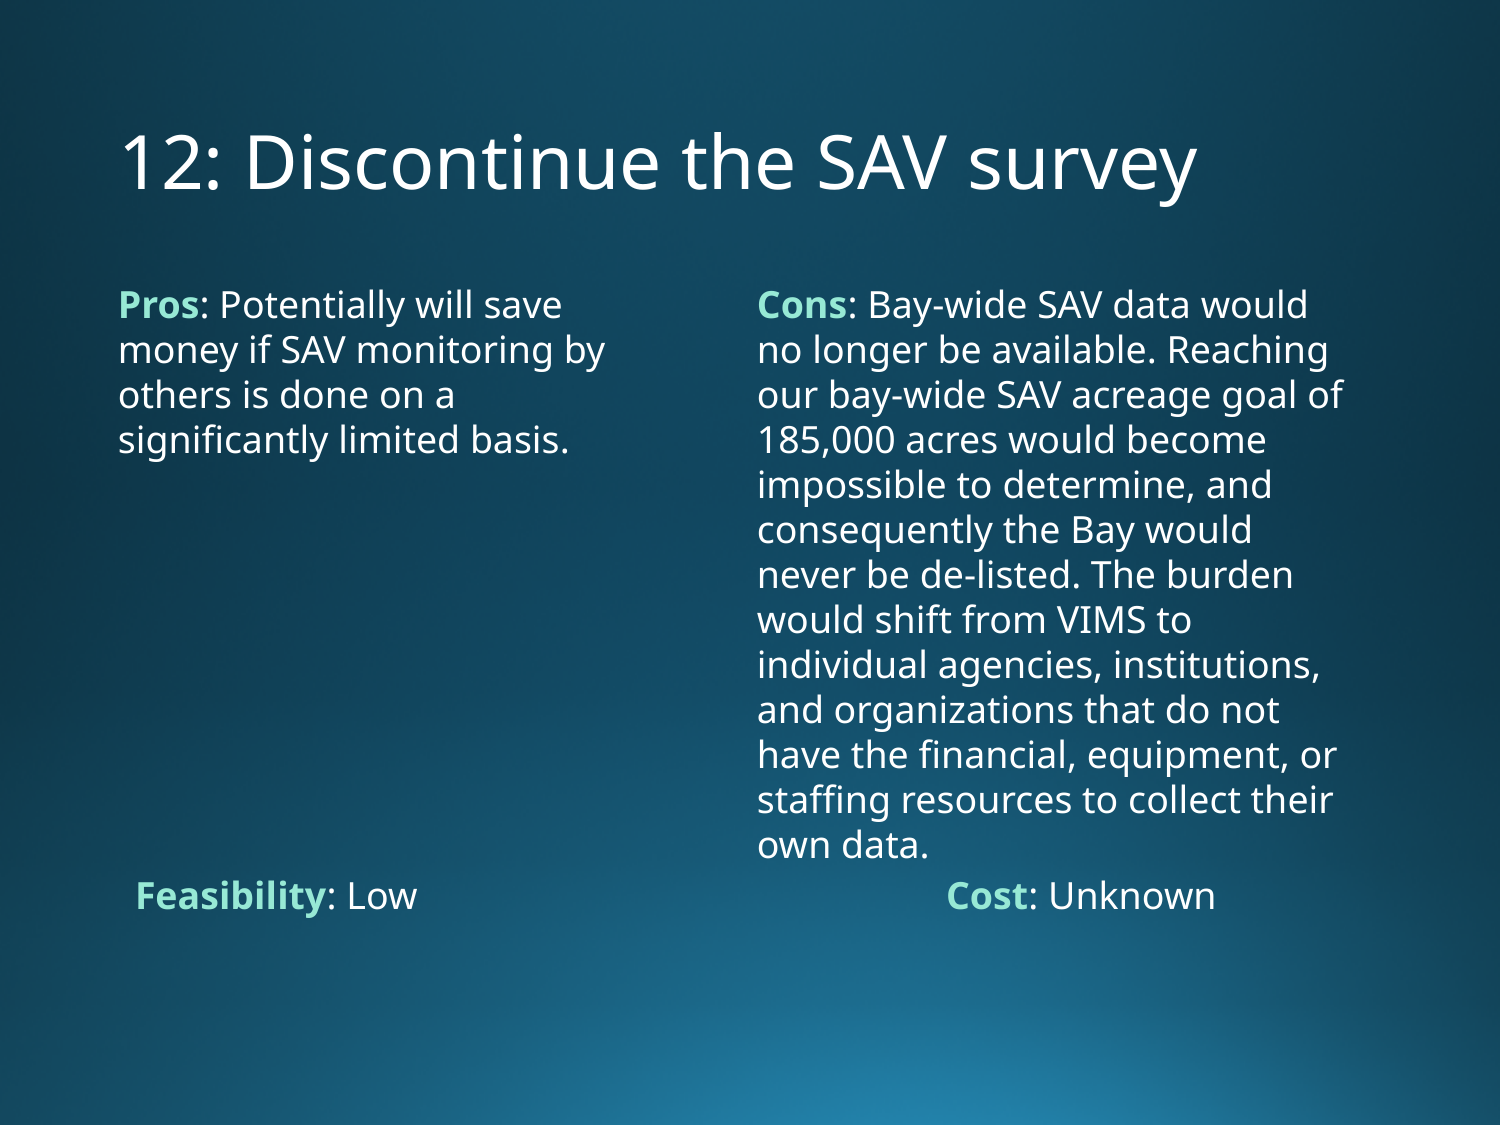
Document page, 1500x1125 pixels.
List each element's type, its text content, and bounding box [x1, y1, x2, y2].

text_box Feasibility: Low [120, 864, 785, 925]
text_box Pros: Potentially will save money if SAV monitoring by others is done on a significantly limited basis. [103, 273, 663, 469]
text_box Cost: Unknown [931, 874, 1318, 925]
picture [0, 0, 1500, 1125]
title 12: Discontinue the SAV survey [103, 56, 1397, 275]
text_box Cons: Bay-wide SAV data would no longer be available. Reaching our bay-wide SAV acreage goal of 185,000 acres would become impossible to determine, and consequently the Bay would never be de-listed. The burden would shift from VIMS to individual agencies, institutions, and organizations that do not have the financial, equipment, or staffing resources to collect their own data. [742, 273, 1374, 874]
